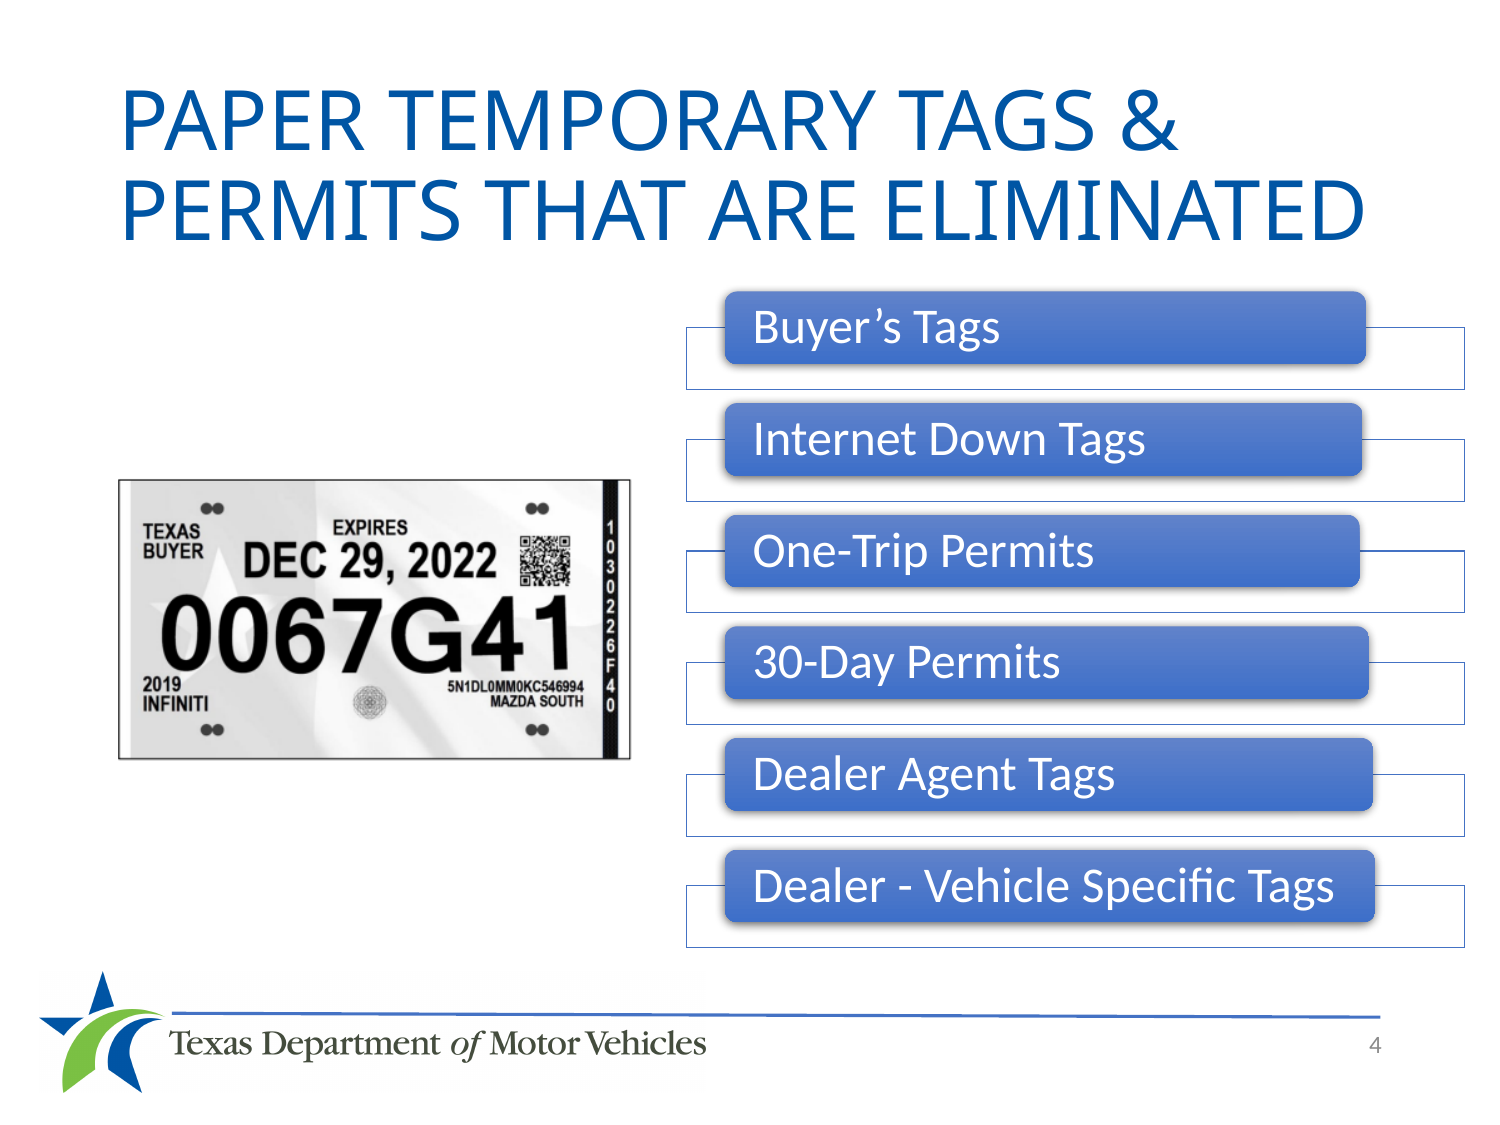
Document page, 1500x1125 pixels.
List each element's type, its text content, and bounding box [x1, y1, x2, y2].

slide_number 4 [1059, 1013, 1397, 1074]
title PAPER TEMPORARY TAGS & PERMITS THAT ARE ELIMINATED [103, 59, 1397, 278]
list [686, 278, 1465, 961]
picture [39, 971, 706, 1093]
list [117, 472, 643, 768]
